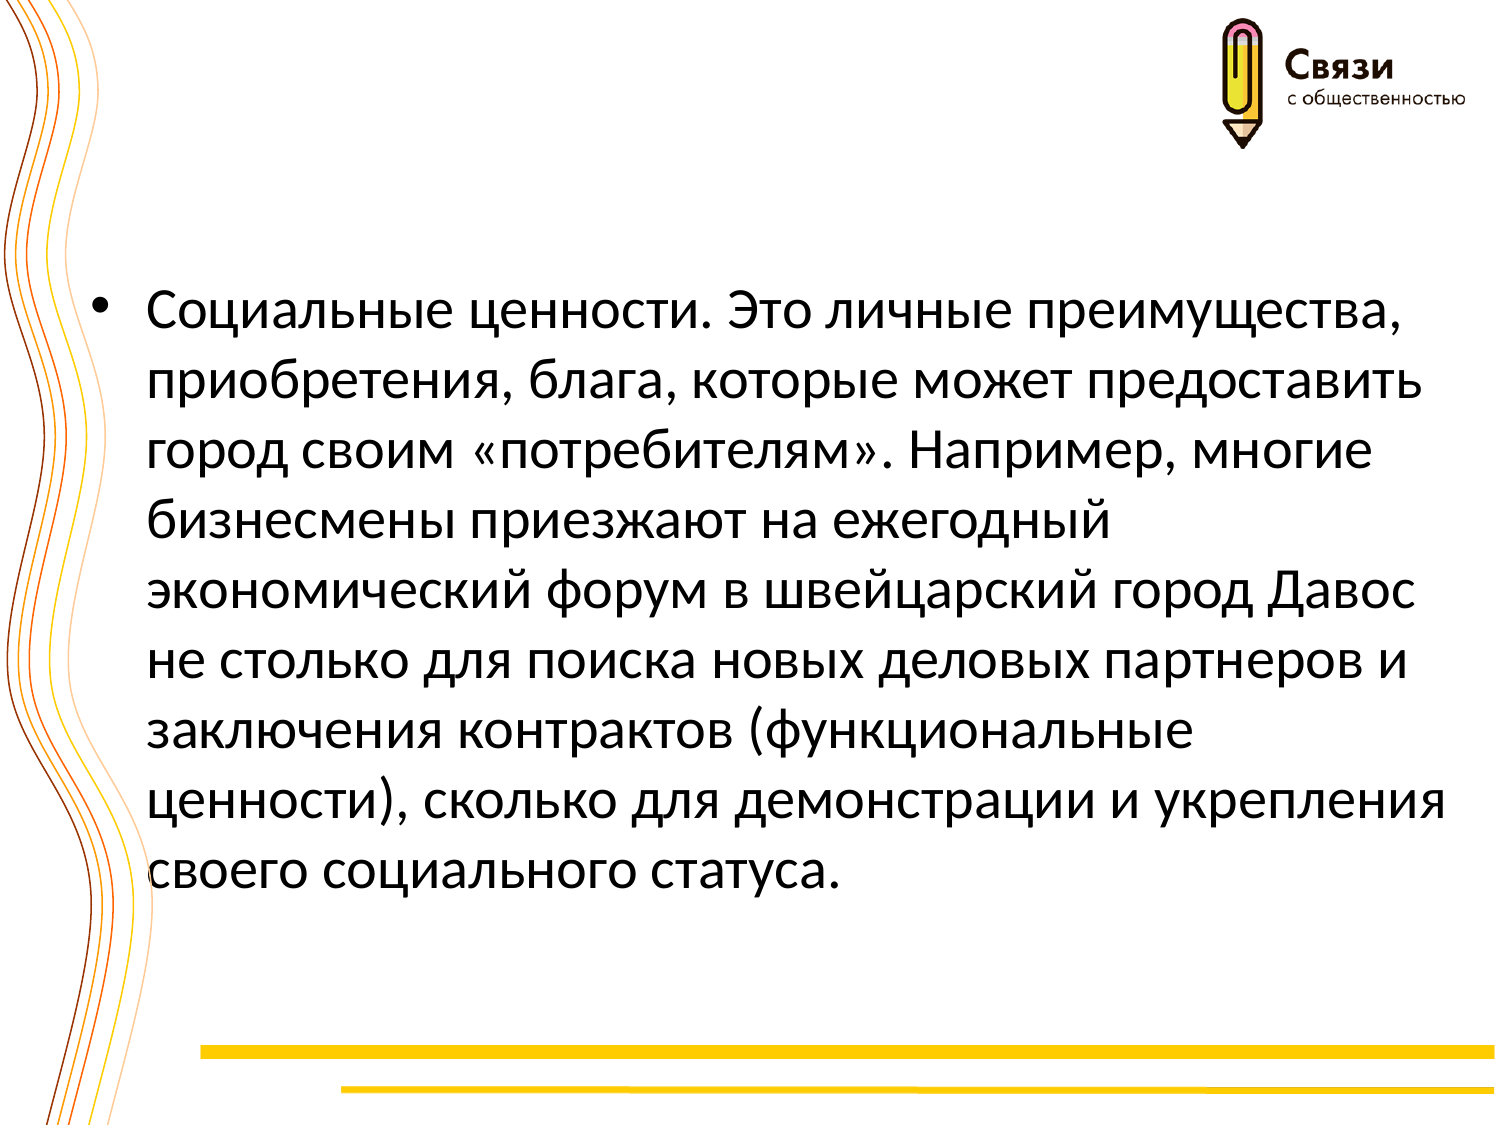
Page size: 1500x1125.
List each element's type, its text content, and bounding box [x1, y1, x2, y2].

picture [1222, 18, 1472, 150]
list Социальные ценности. Это личные преимущества, приобретения, блага, которые может предоставить город своим «потребителям». Например, многие бизнесмены приезжают на ежегодный экономический форум в швейцарский город Давос не столько для поиска новых деловых партнеров и заключения контрактов (функциональные ценности), сколько для демонстрации и укрепления своего социального статуса. [213, 262, 1472, 1005]
picture [339, 1086, 1495, 1095]
picture [199, 1045, 1495, 1059]
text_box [4, 0, 207, 1125]
